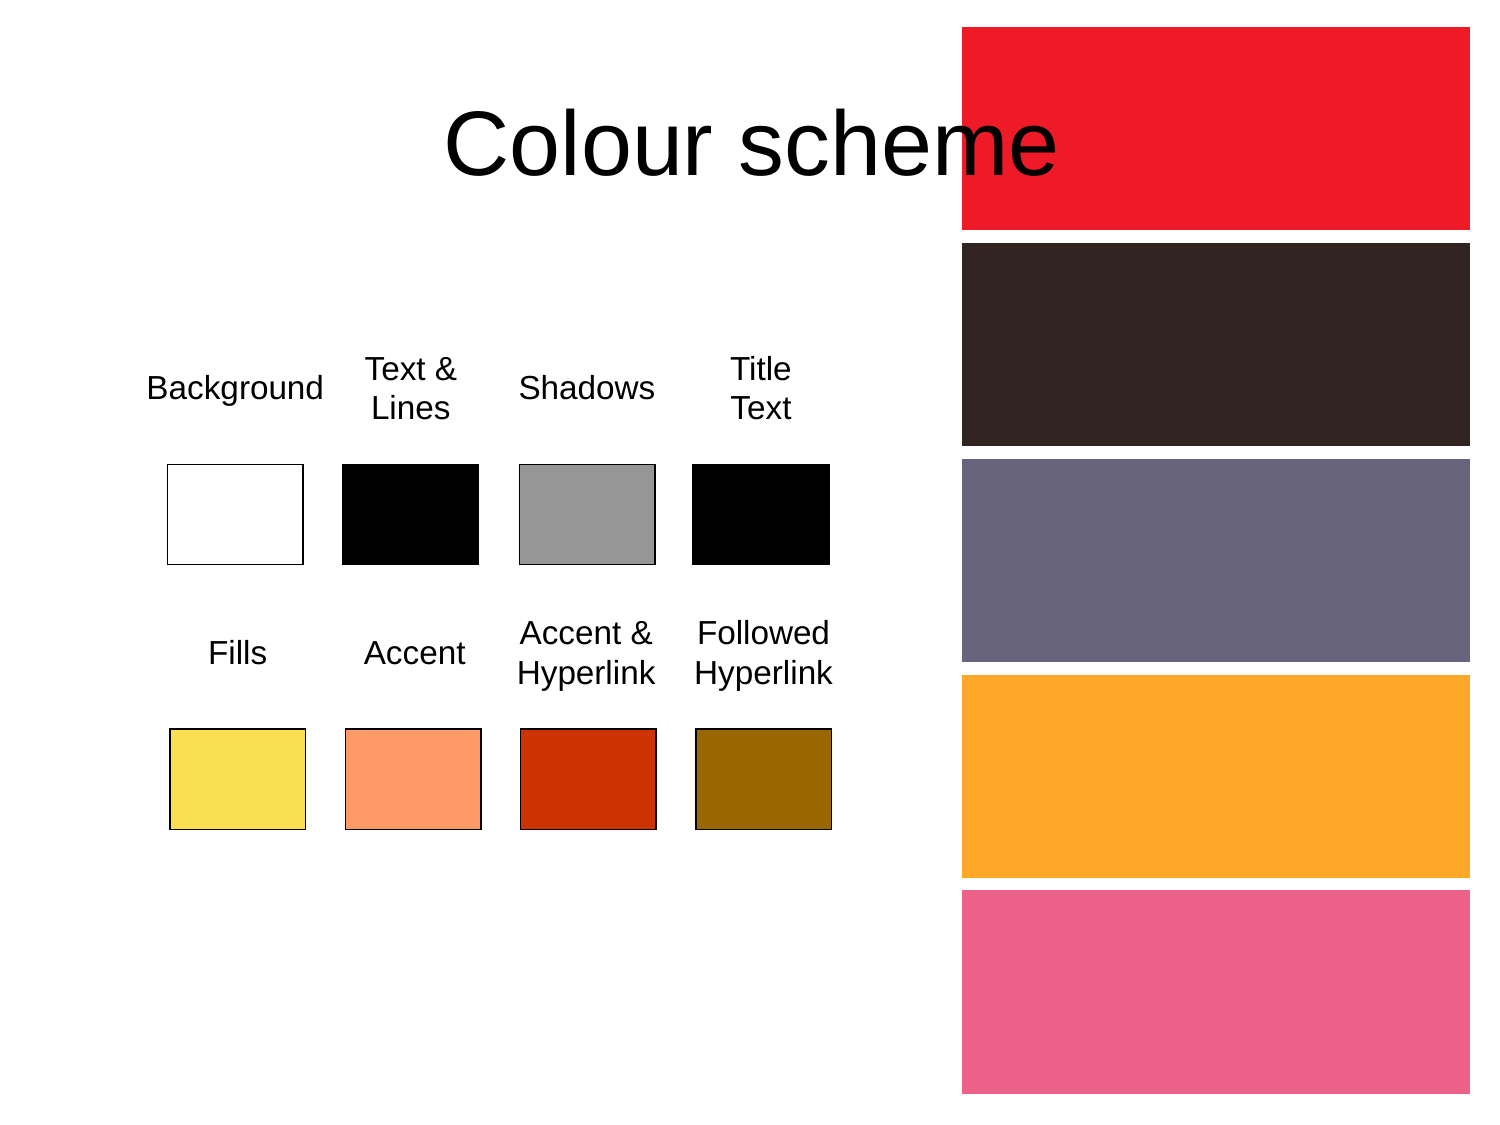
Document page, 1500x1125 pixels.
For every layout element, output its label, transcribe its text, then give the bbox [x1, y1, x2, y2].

text_box Accent & Hyperlink [502, 604, 671, 699]
text_box [696, 729, 832, 830]
text_box [345, 729, 481, 830]
text_box [342, 464, 479, 565]
text_box Title Text [715, 339, 807, 434]
title Colour scheme [79, 45, 1425, 233]
text_box Followed Hyperlink [679, 603, 849, 699]
text_box Fills [193, 624, 283, 679]
text_box Background [131, 359, 340, 414]
text_box Accent [348, 624, 481, 679]
text_box Text & Lines [349, 339, 473, 434]
text_box [520, 729, 657, 830]
text_box [519, 464, 655, 565]
text_box Shadows [503, 359, 671, 414]
text_box [693, 464, 829, 565]
text_box [167, 464, 304, 565]
text_box [170, 729, 306, 830]
